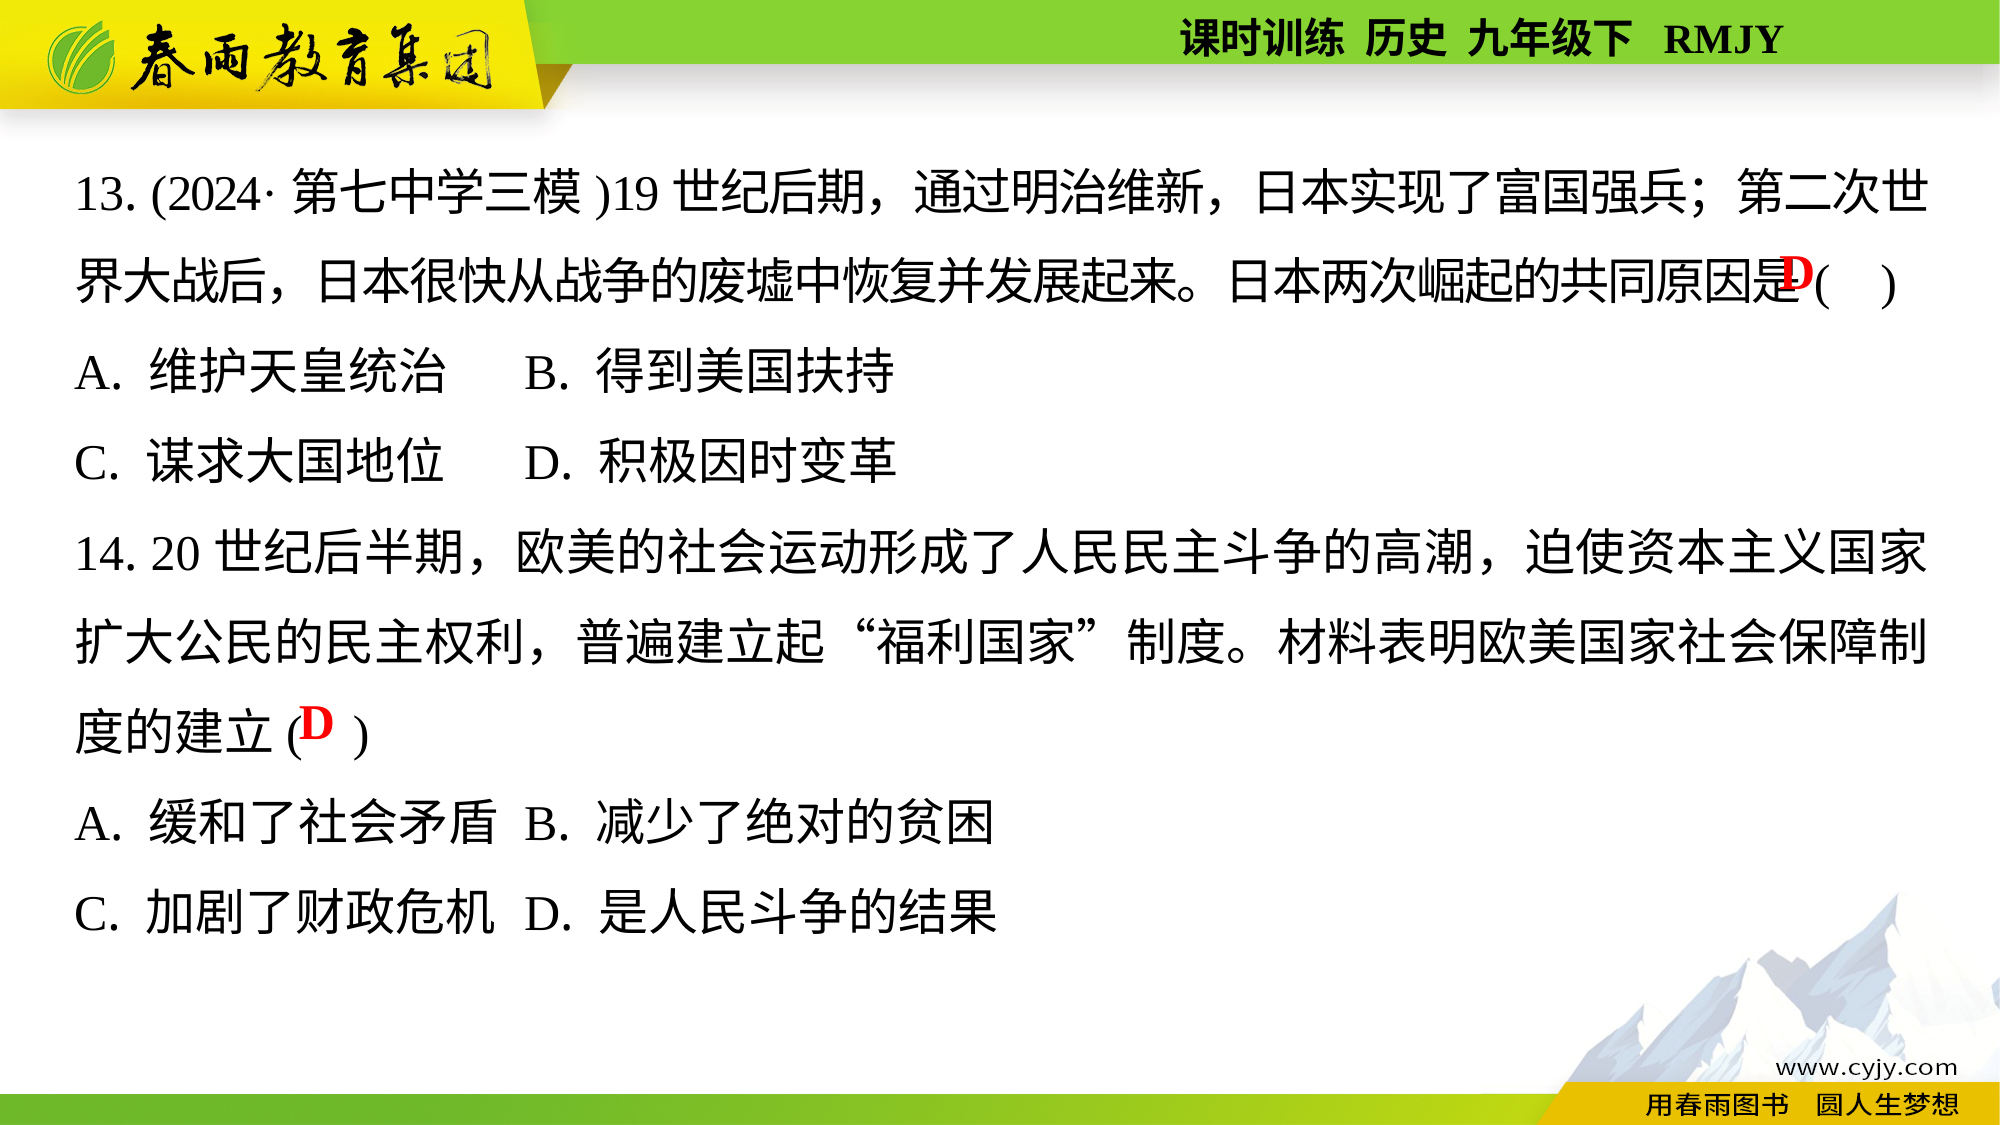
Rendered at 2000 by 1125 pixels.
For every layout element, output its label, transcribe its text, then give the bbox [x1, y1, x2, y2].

text_box D [1764, 231, 1830, 307]
picture [0, 0, 2000, 1125]
list 13. (2024·第七中学三模)19世纪后期，通过明治维新，日本实现了富国强兵；第二次世界大战后，日本很快从战争的废墟中恢复并发展起来。日本两次崛起的共同原因是( ) A. 维护天皇统治 B. 得到美国扶持 C. 谋求大国地位 D. 积极因时变革 14. 20世纪后半期，欧美的社会运动形成了人民民主斗争的高潮，迫使资本主义国家扩大公民的民主权利，普遍建立起“福利国家”制度。材料表明欧美国家社会保障制度的建立( ) A. 缓和了社会矛盾 B. 减少了绝对的贫困 C. 加剧了财政危机 D. 是人民斗争的结果 [59, 122, 1944, 956]
text_box D [284, 681, 350, 757]
